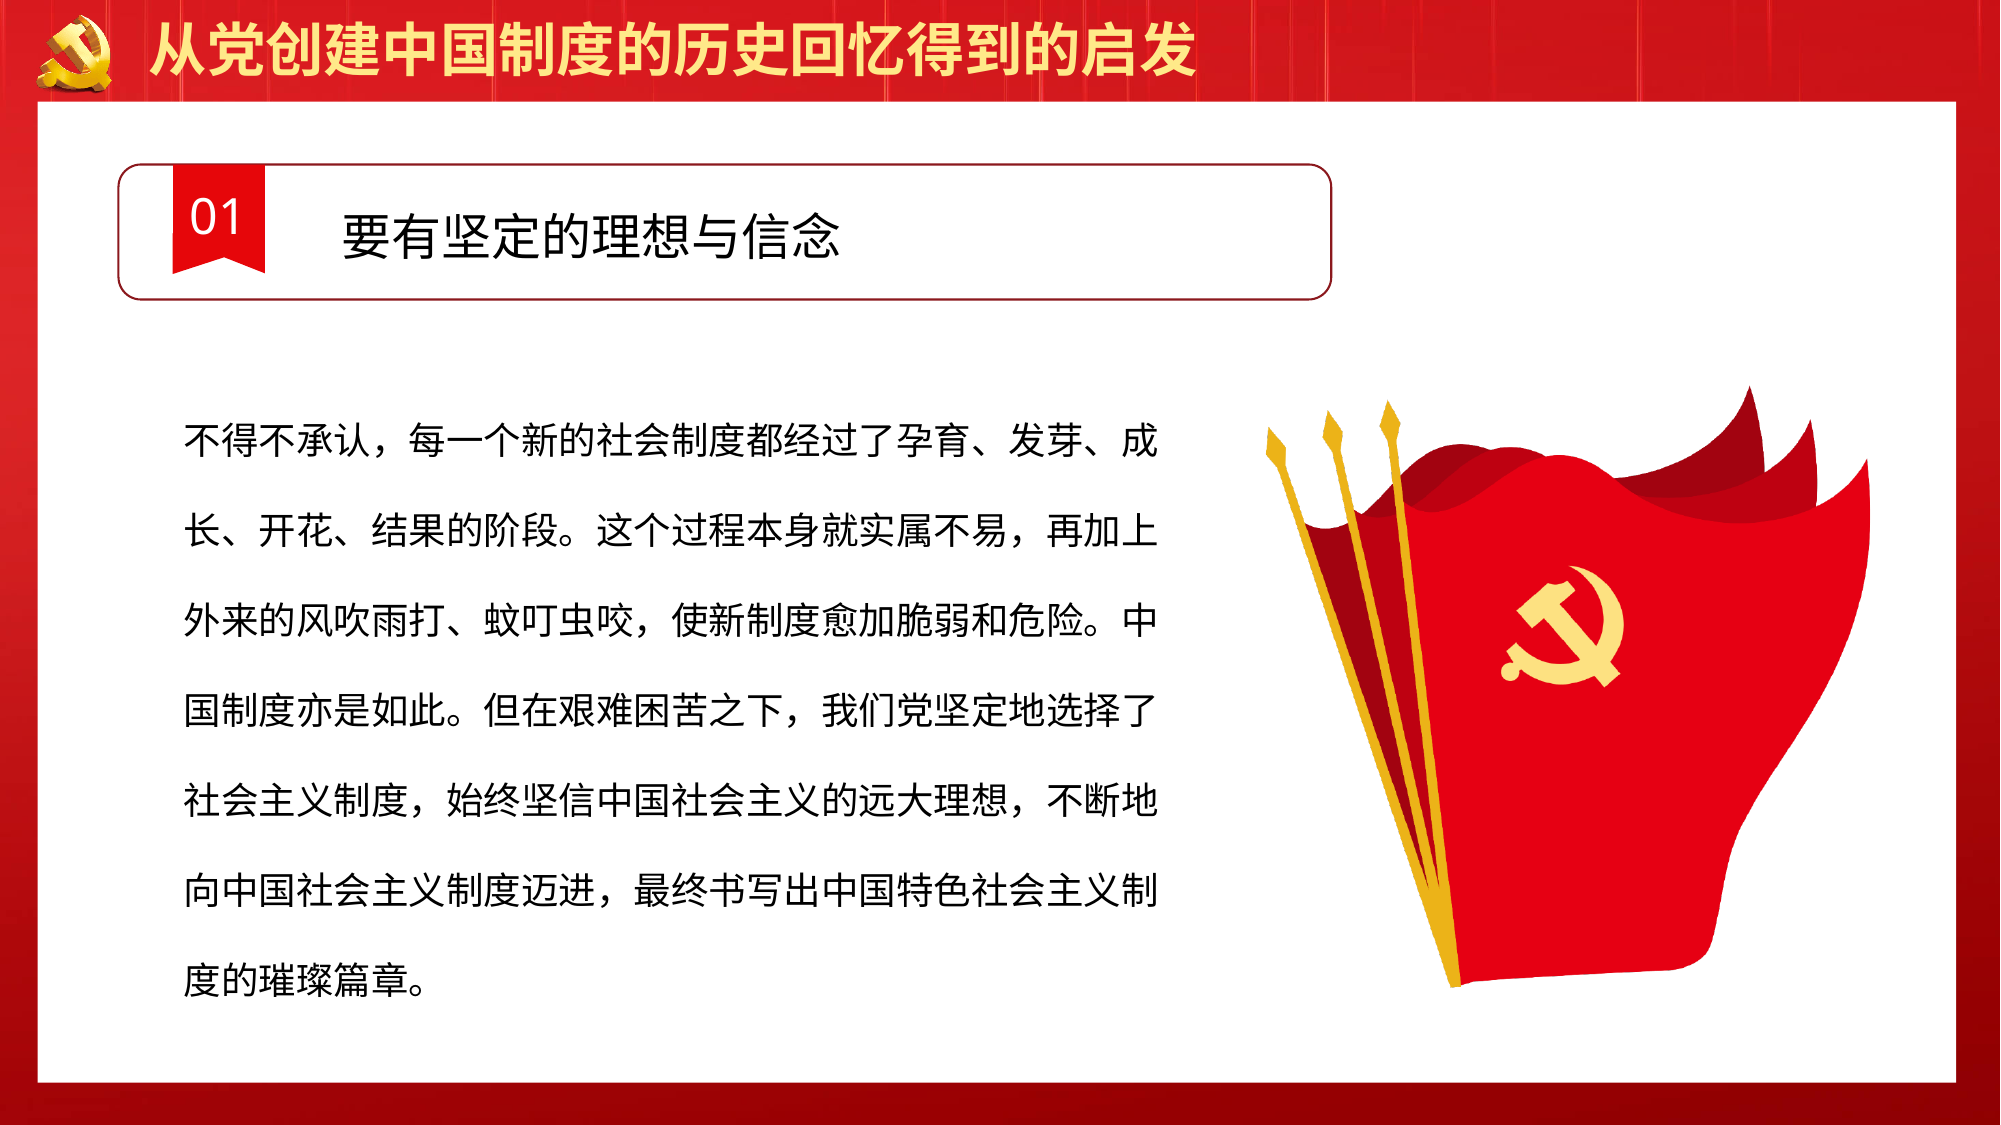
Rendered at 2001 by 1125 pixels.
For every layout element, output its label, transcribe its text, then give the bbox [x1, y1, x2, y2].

text_box [118, 164, 1332, 300]
picture [0, 0, 2000, 1125]
text_box 不得不承认，每一个新的社会制度都经过了孕育、发芽、成长、开花、结果的阶段。这个过程本身就实属不易，再加上外来的风吹雨打、蚊叮虫咬，使新制度愈加脆弱和危险。中国制度亦是如此。但在艰难困苦之下，我们党坚定地选择了社会主义制度，始终坚信中国社会主义的远大理想，不断地向中国社会主义制度迈进，最终书写出中国特色社会主义制度的璀璨篇章。 [163, 362, 1179, 1012]
text_box 从党创建中国制度的历史回忆得到的启发 [134, 5, 1242, 91]
text_box 01 [163, 159, 273, 244]
text_box 要有坚定的理想与信念 [326, 198, 1272, 273]
text_box [172, 244, 265, 275]
